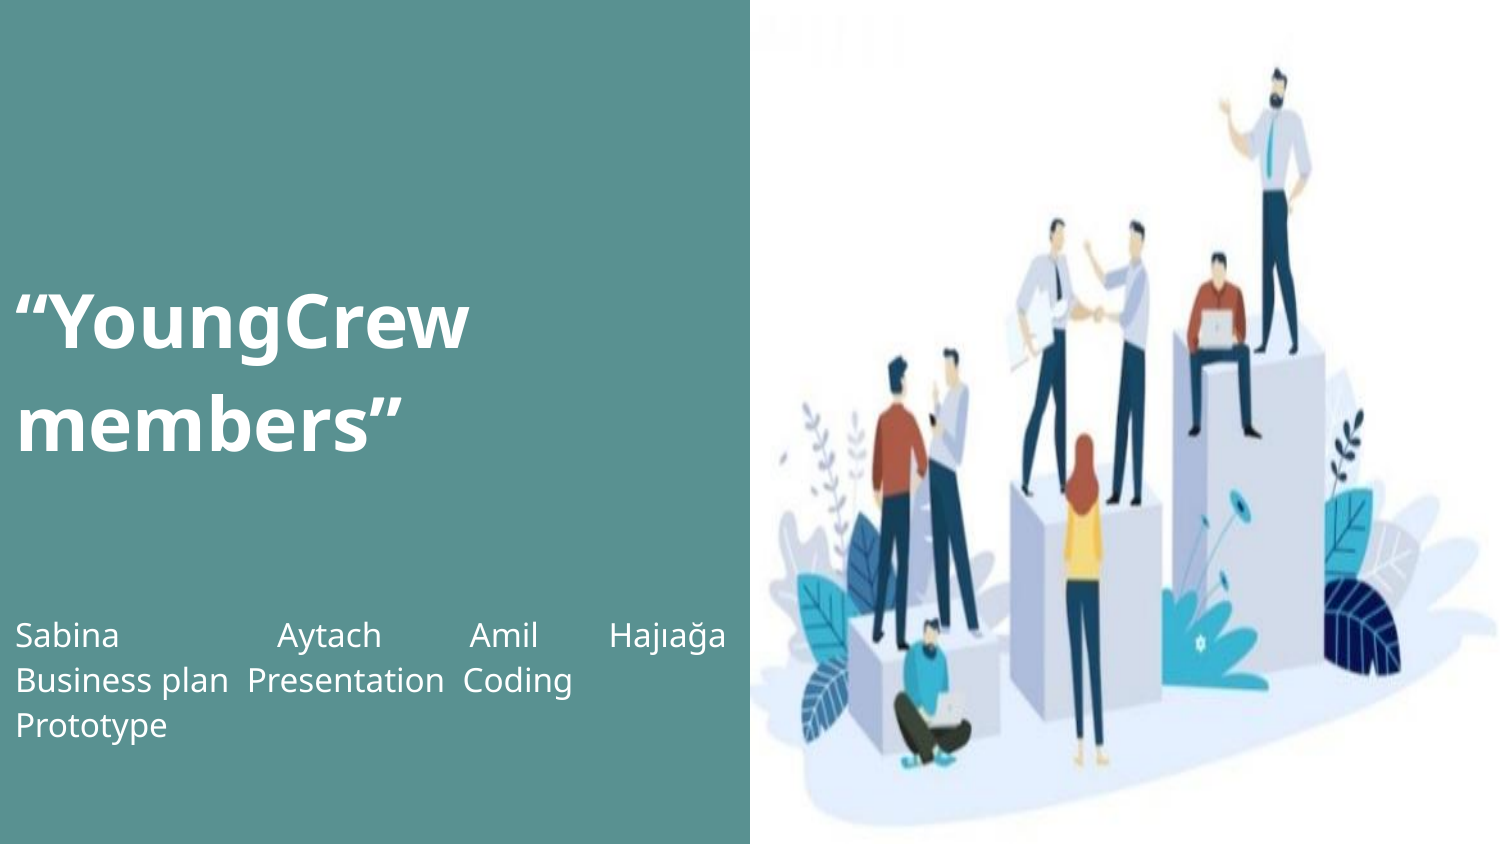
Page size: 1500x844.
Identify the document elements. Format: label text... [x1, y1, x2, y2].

subtitle Sabina Aytach Amil Hajıağa Business plan Presentation Coding Prototype [0, 596, 744, 844]
picture [749, 0, 1500, 844]
title “YoungCrew members” [0, 246, 547, 596]
